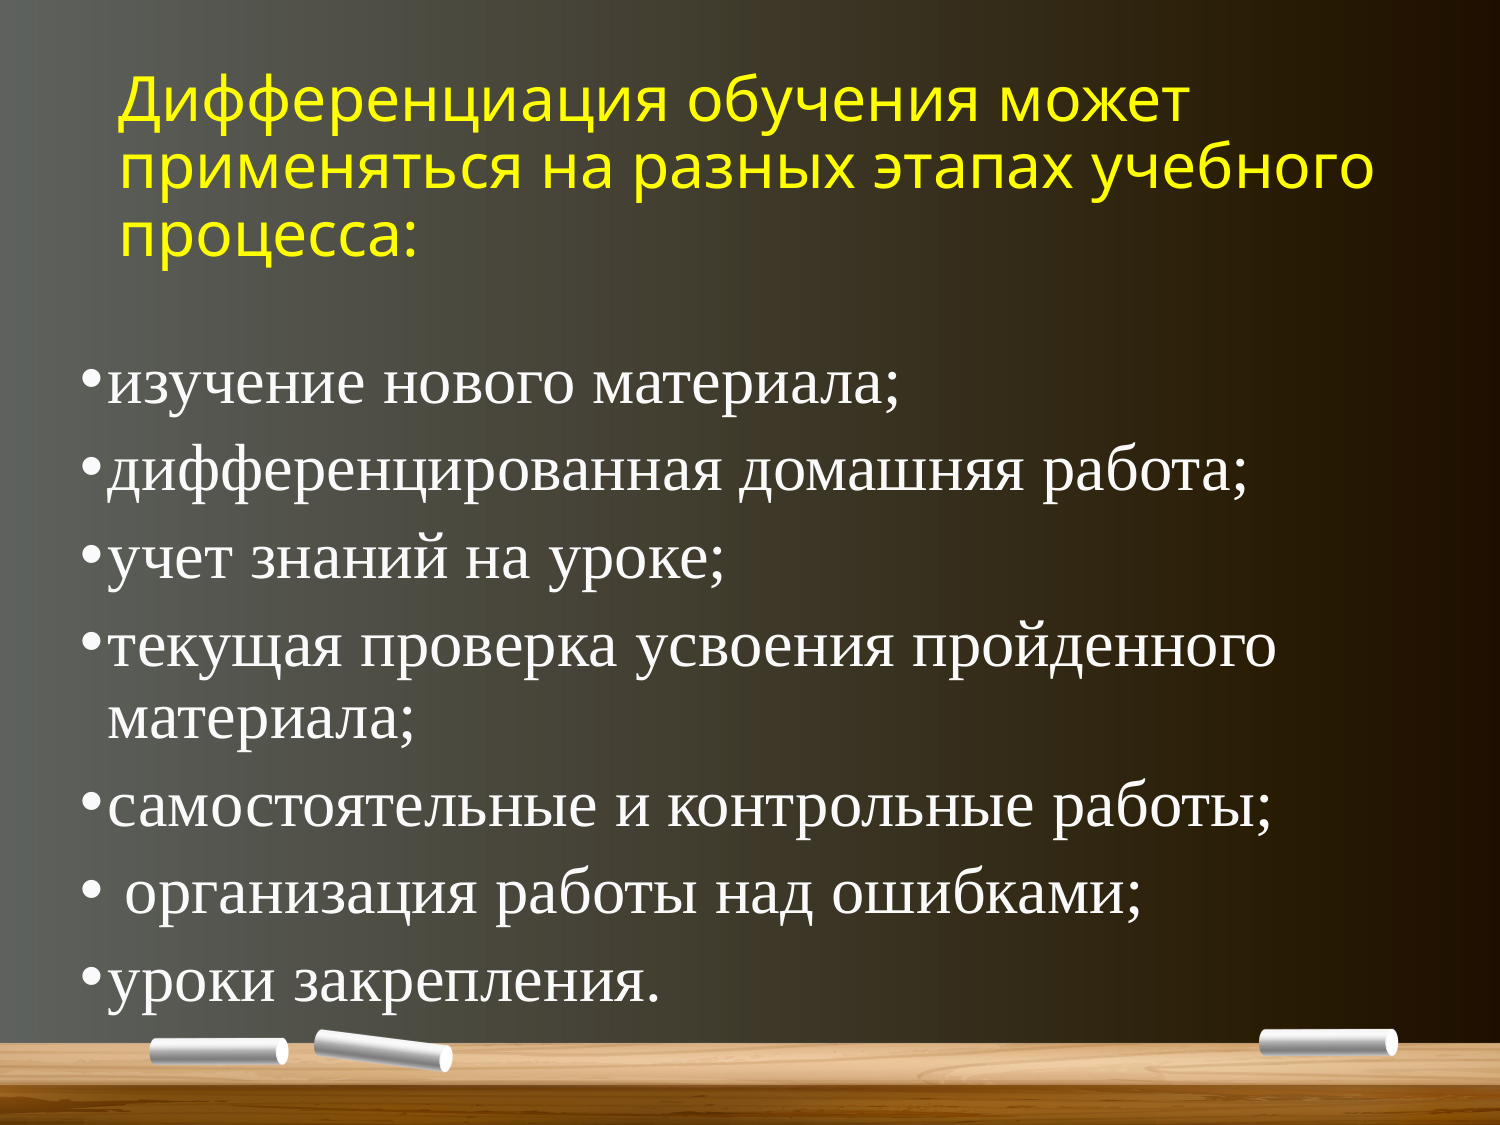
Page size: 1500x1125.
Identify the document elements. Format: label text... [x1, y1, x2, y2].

title Дифференциация обучения может применяться на разных этапах учебного процесса: [103, 59, 1397, 278]
list изучение нового материала; дифференцированная домашняя работа; учет знаний на уроке; текущая проверка усвоения пройденного материала; самостоятельные и контрольные работы; организация работы над ошибками; уроки закрепления. [64, 338, 1451, 1125]
picture [0, 0, 1500, 1125]
